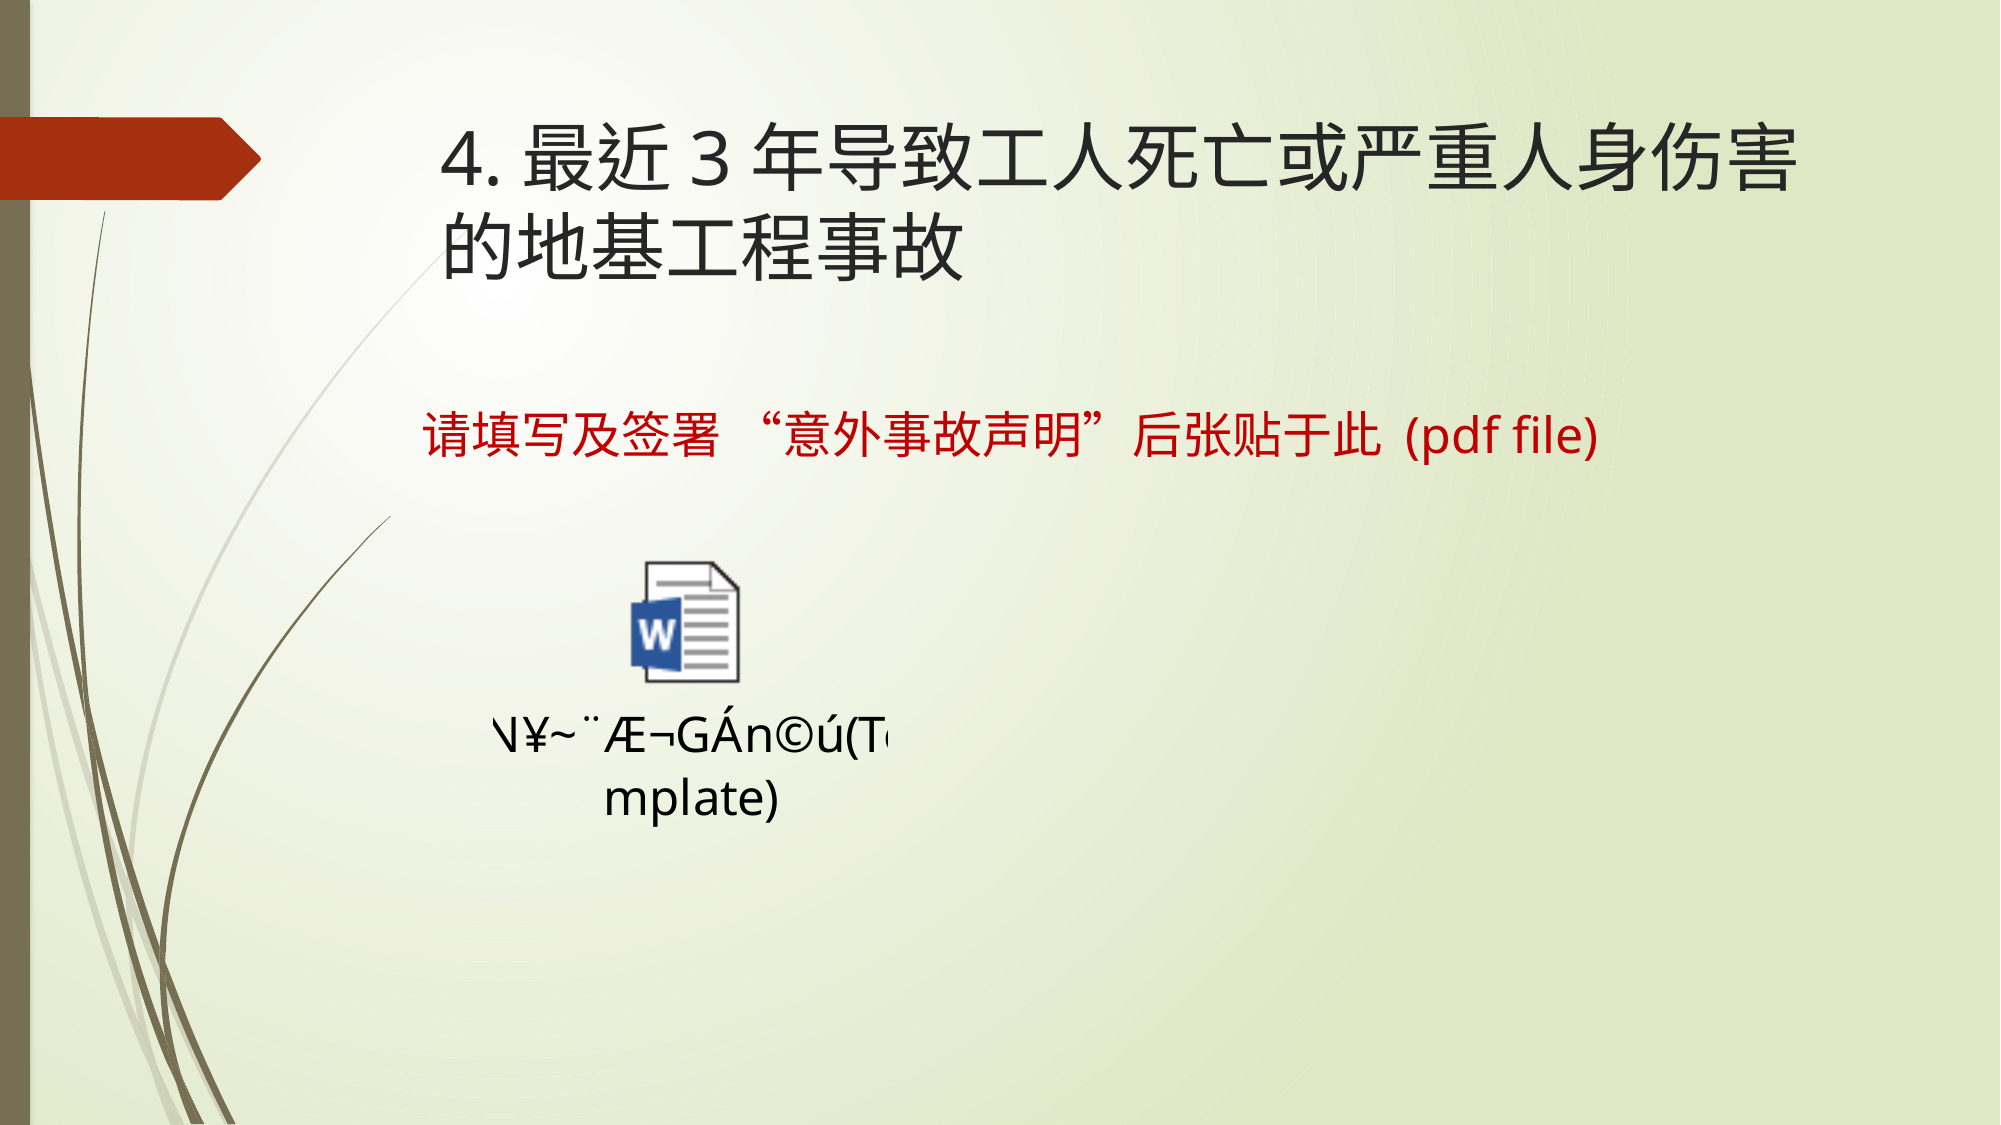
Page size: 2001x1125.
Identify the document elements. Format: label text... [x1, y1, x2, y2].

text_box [493, 557, 888, 889]
list 请填写及签署 “意外事故声明”后张贴于此 (pdf file) [406, 396, 1869, 1125]
title 4.最近3年导致工人死亡或严重人身伤害的地基工程事故 [425, 102, 1888, 313]
